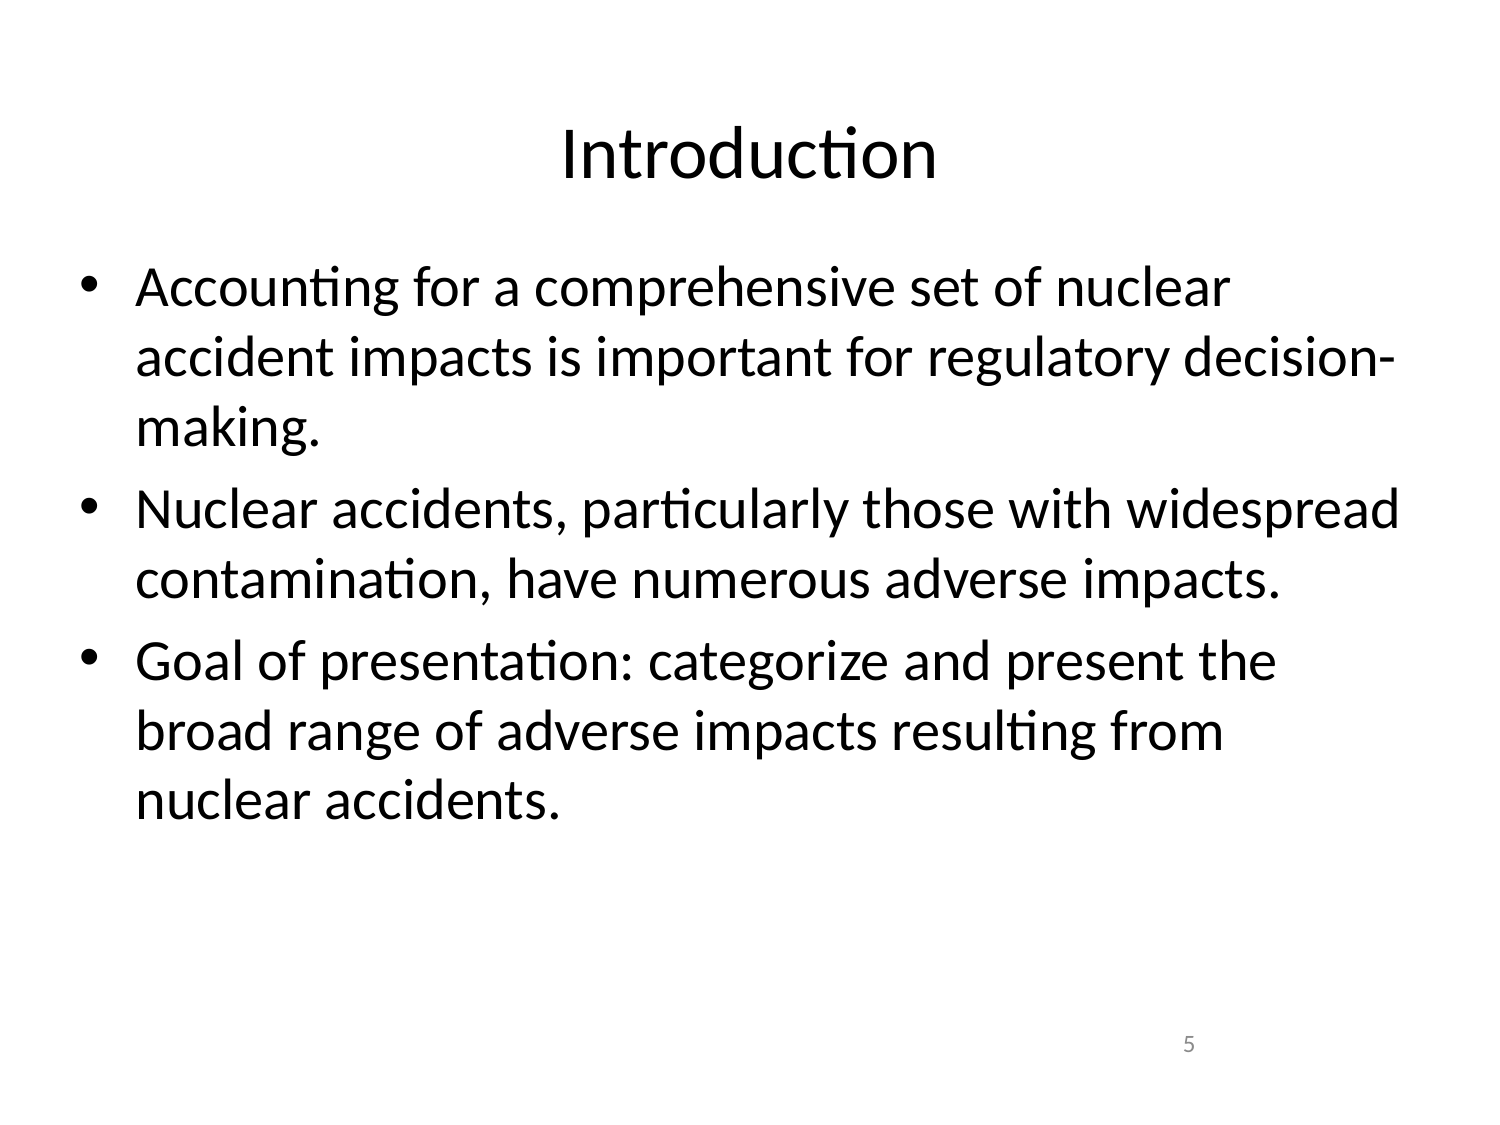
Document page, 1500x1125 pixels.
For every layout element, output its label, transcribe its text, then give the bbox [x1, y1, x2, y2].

text_box [377, 329, 1500, 405]
title Introduction [103, 30, 1397, 240]
slide_number 5 [1030, 1012, 1211, 1073]
list Accounting for a comprehensive set of nuclear accident impacts is important for regulatory decision-making. Nuclear accidents, particularly those with widespread contamination, have numerous adverse impacts. Goal of presentation: categorize and present the broad range of adverse impacts resulting from nuclear accidents. [64, 240, 1421, 958]
